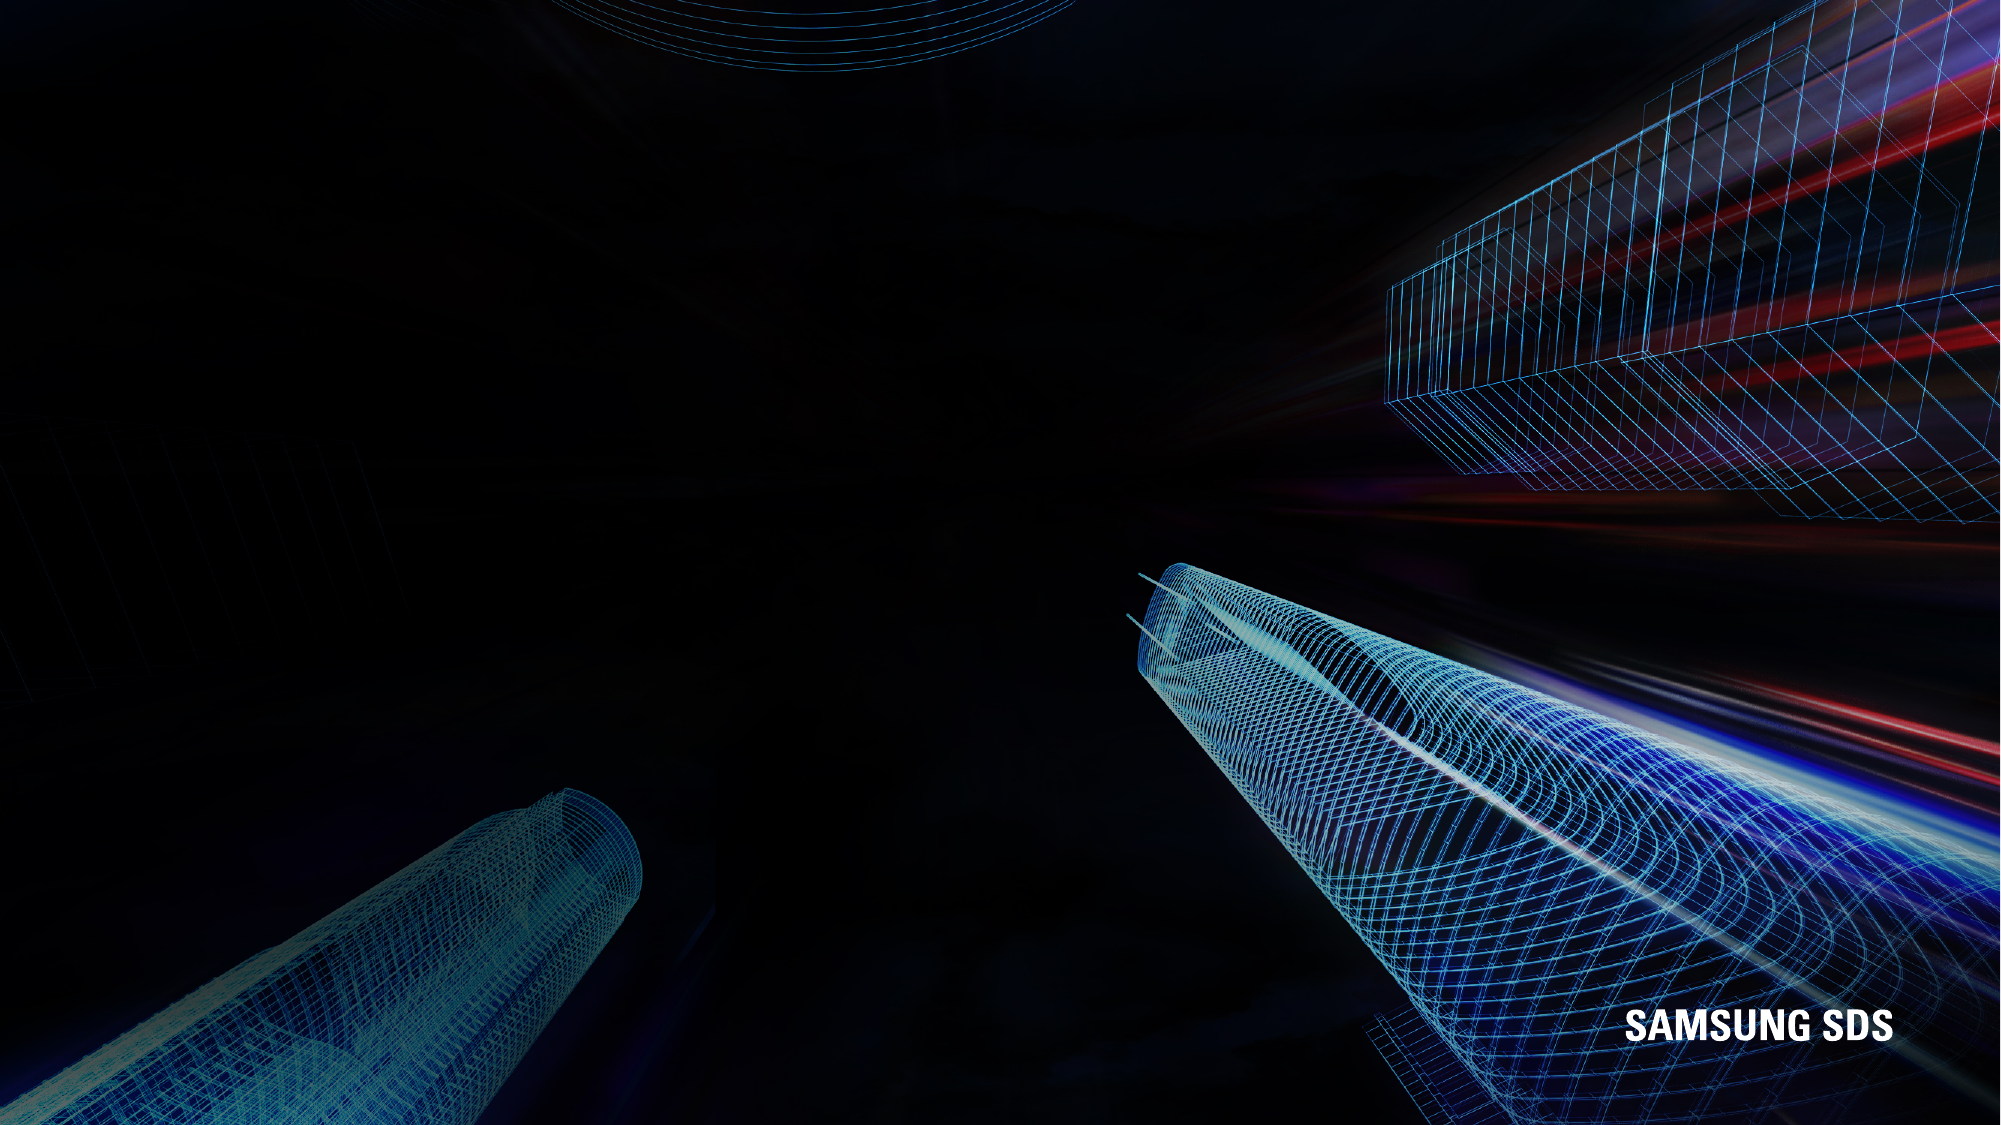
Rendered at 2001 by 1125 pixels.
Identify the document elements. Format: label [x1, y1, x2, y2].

picture [241, 1089, 252, 1095]
picture [226, 1115, 234, 1125]
text_box [94, 243, 1893, 1041]
picture [249, 1104, 254, 1112]
picture [254, 1098, 261, 1105]
picture [0, 0, 2001, 1125]
picture [205, 1065, 215, 1082]
picture [219, 1118, 225, 1125]
